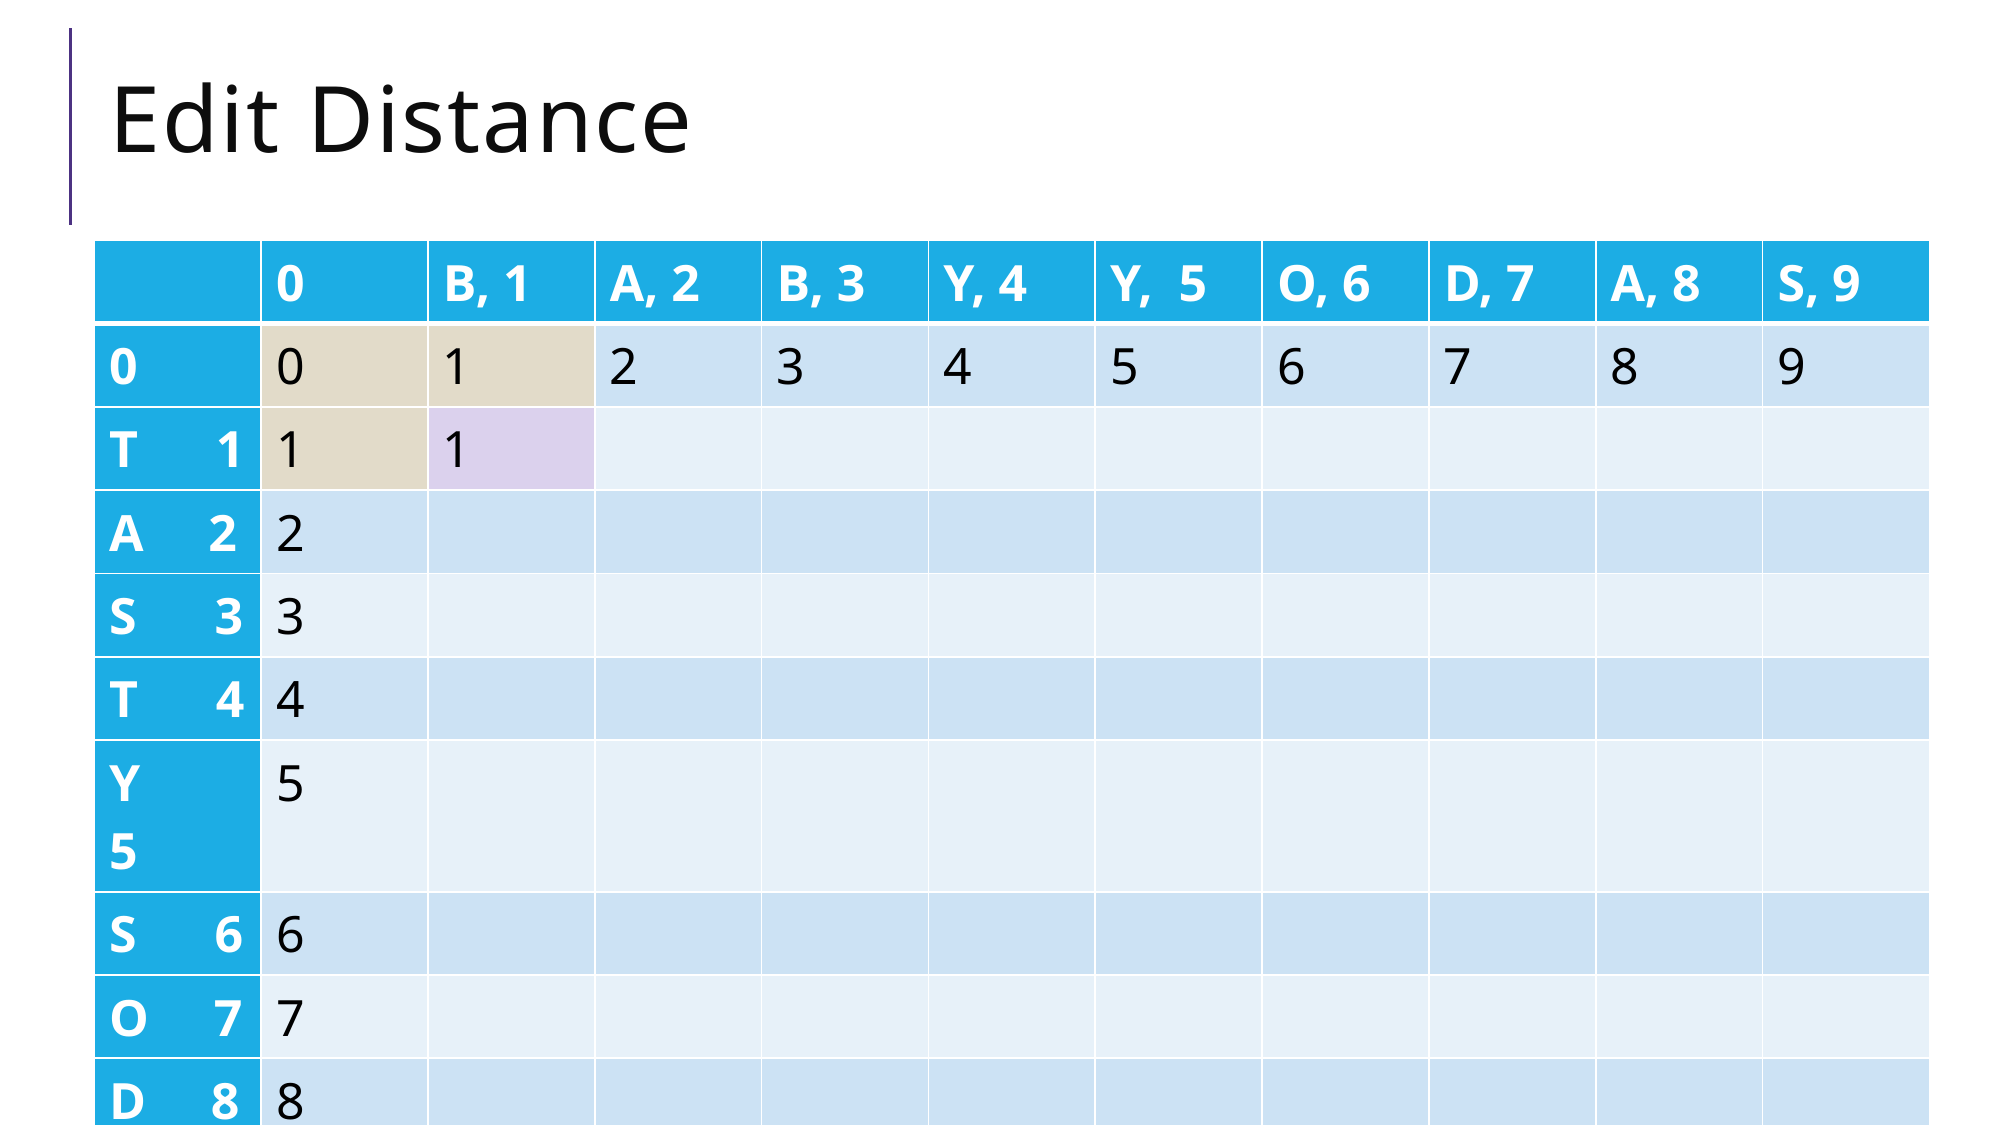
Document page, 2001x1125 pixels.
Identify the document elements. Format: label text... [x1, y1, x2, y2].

title Edit Distance [94, 43, 1930, 210]
